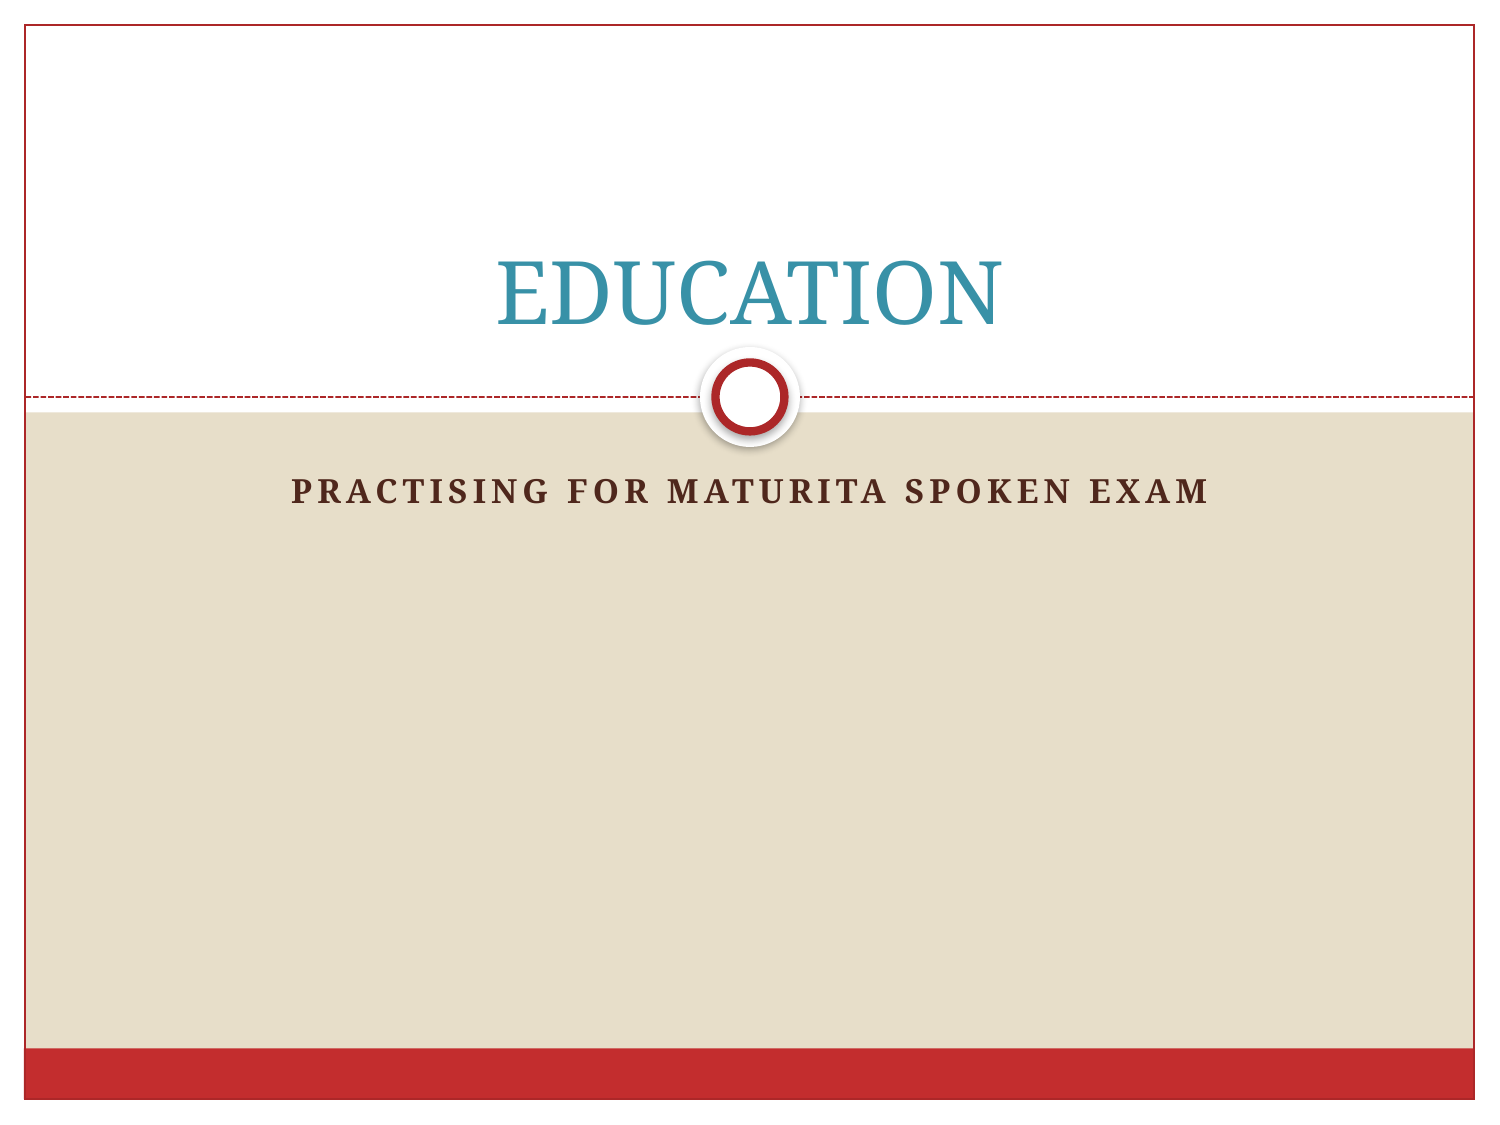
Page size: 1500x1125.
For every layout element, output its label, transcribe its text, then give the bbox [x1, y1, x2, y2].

subtitle PRACTISING FOR MATURITA SPOKEN EXAM [225, 462, 1275, 750]
title EDUCATION [112, 62, 1388, 350]
